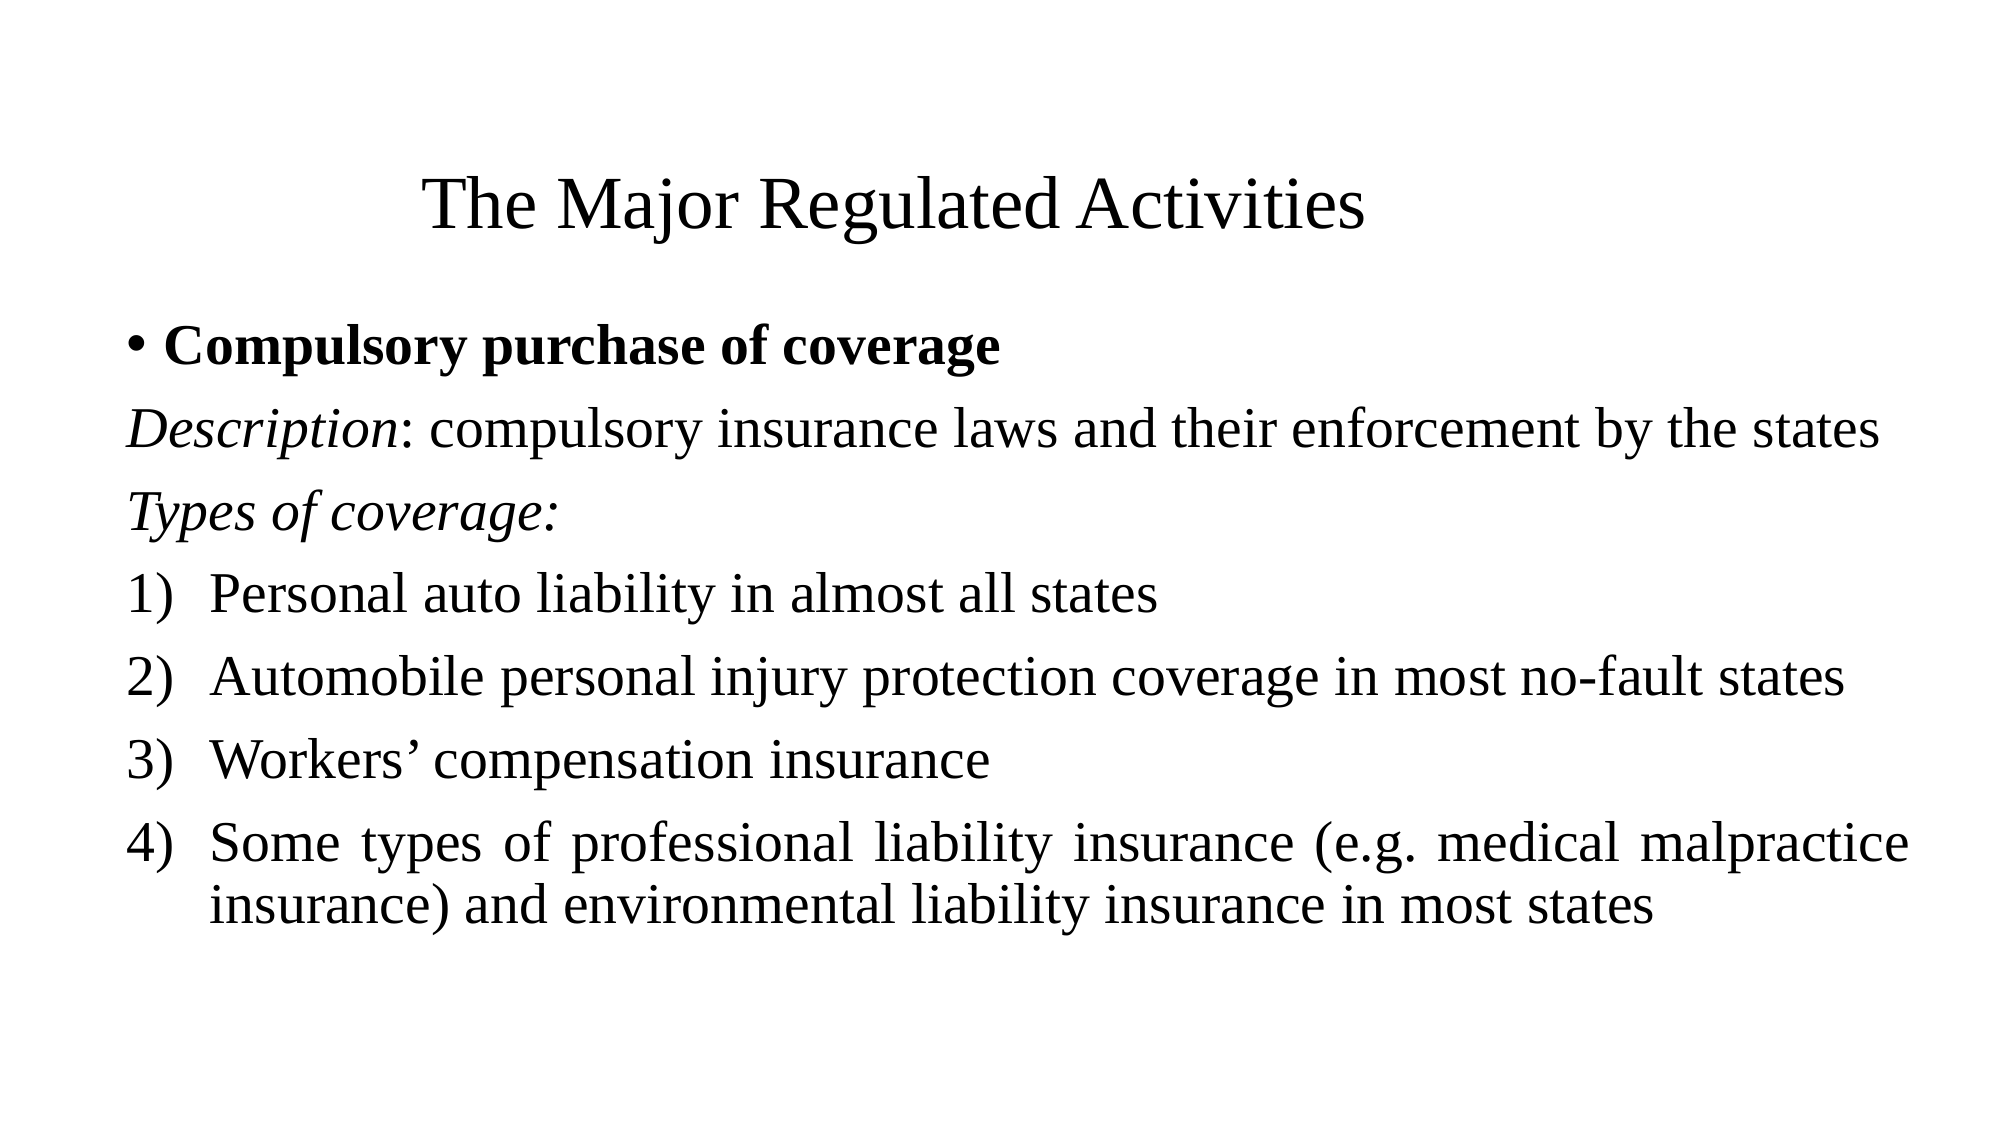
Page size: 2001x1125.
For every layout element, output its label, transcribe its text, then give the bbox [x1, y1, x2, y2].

title The Major Regulated Activities [406, 143, 1711, 266]
list Compulsory purchase of coverage Description: compulsory insurance laws and their enforcement by the states Types of coverage: Personal auto liability in almost all states Automobile personal injury protection coverage in most no-fault states Workers’ compensation insurance Some types of professional liability insurance (e.g. medical malpractice insurance) and environmental liability insurance in most states [111, 307, 1929, 950]
